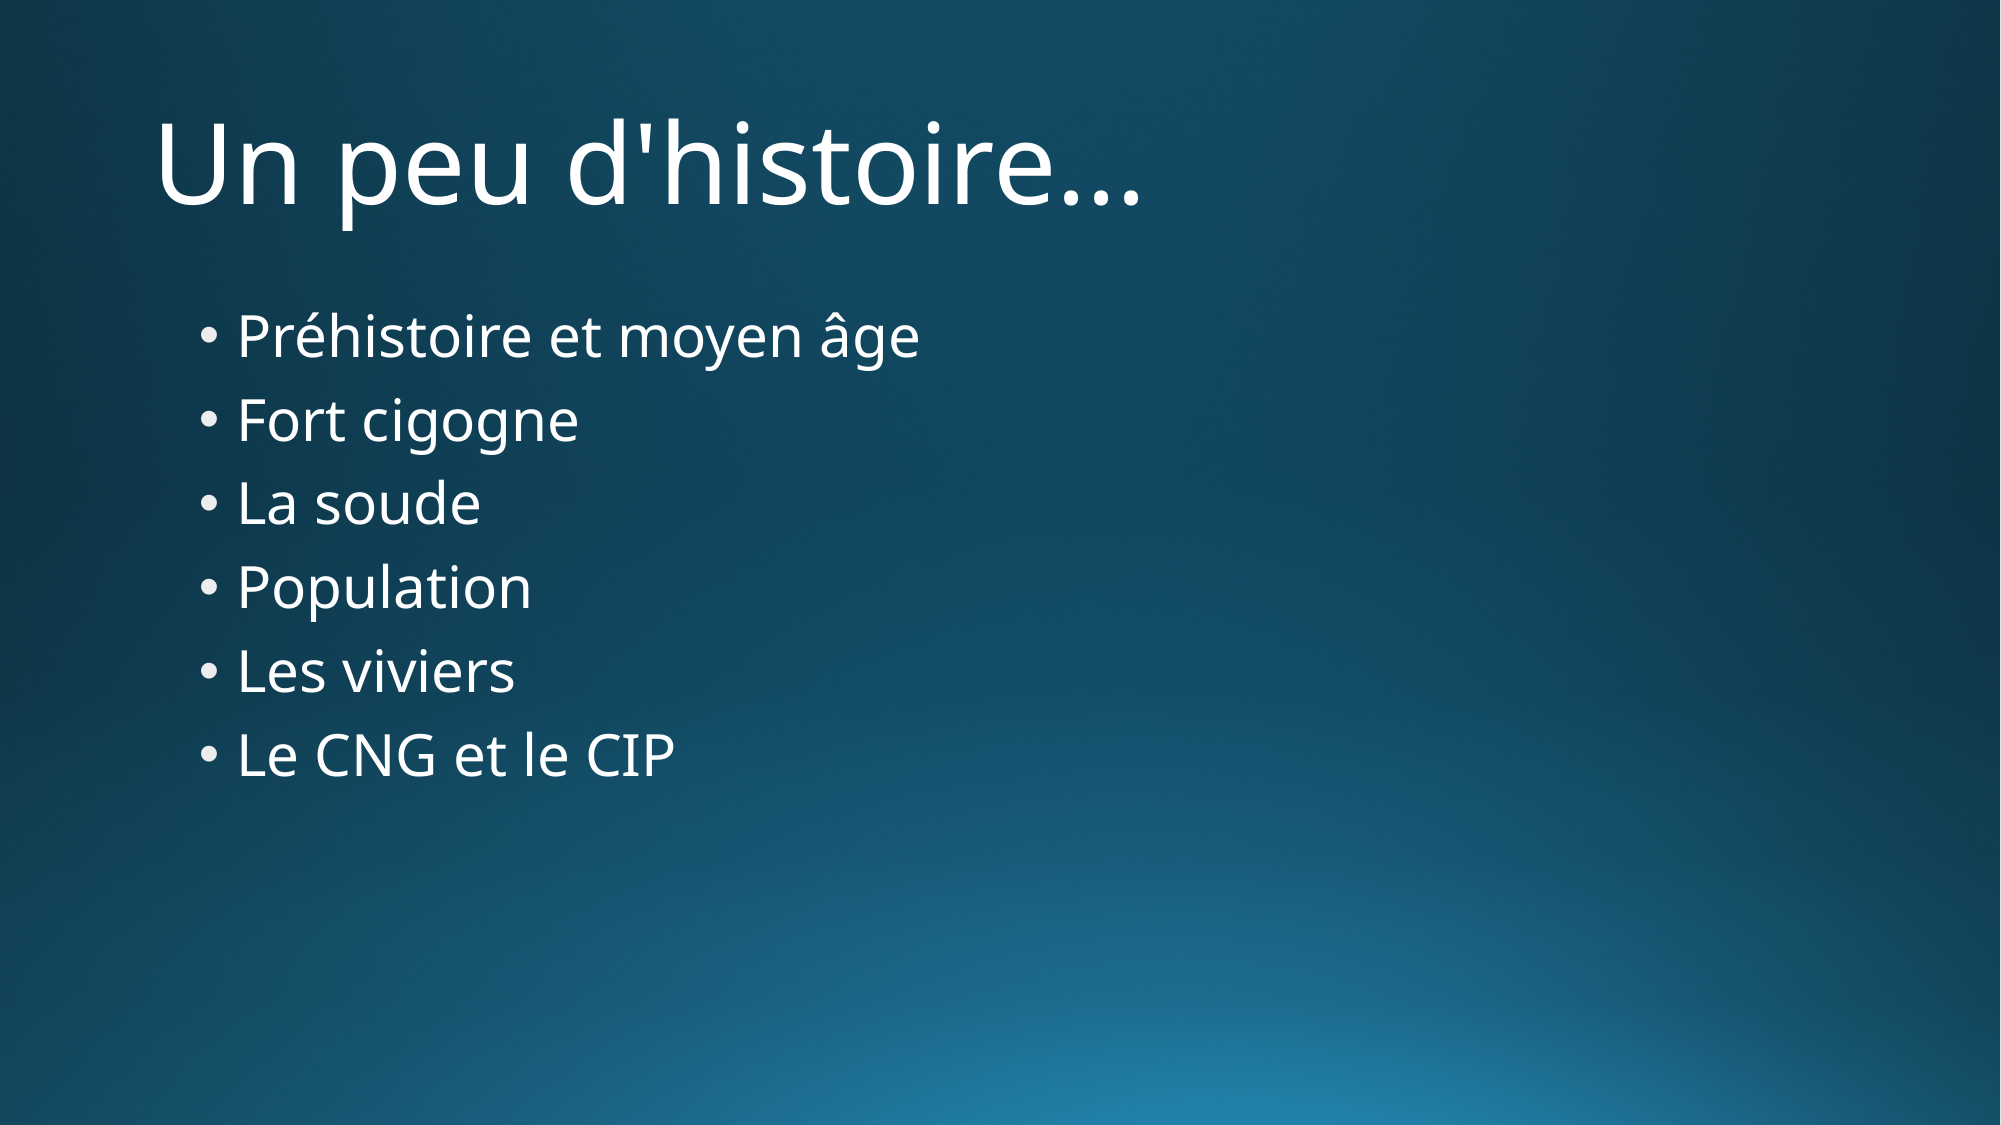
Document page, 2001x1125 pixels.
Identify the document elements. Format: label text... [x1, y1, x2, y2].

picture [0, 0, 2001, 1125]
list Préhistoire et moyen âge Fort cigogne La soude Population Les viviers Le CNG et le CIP [183, 299, 1863, 1014]
title Un peu d'histoire... [137, 59, 1863, 278]
